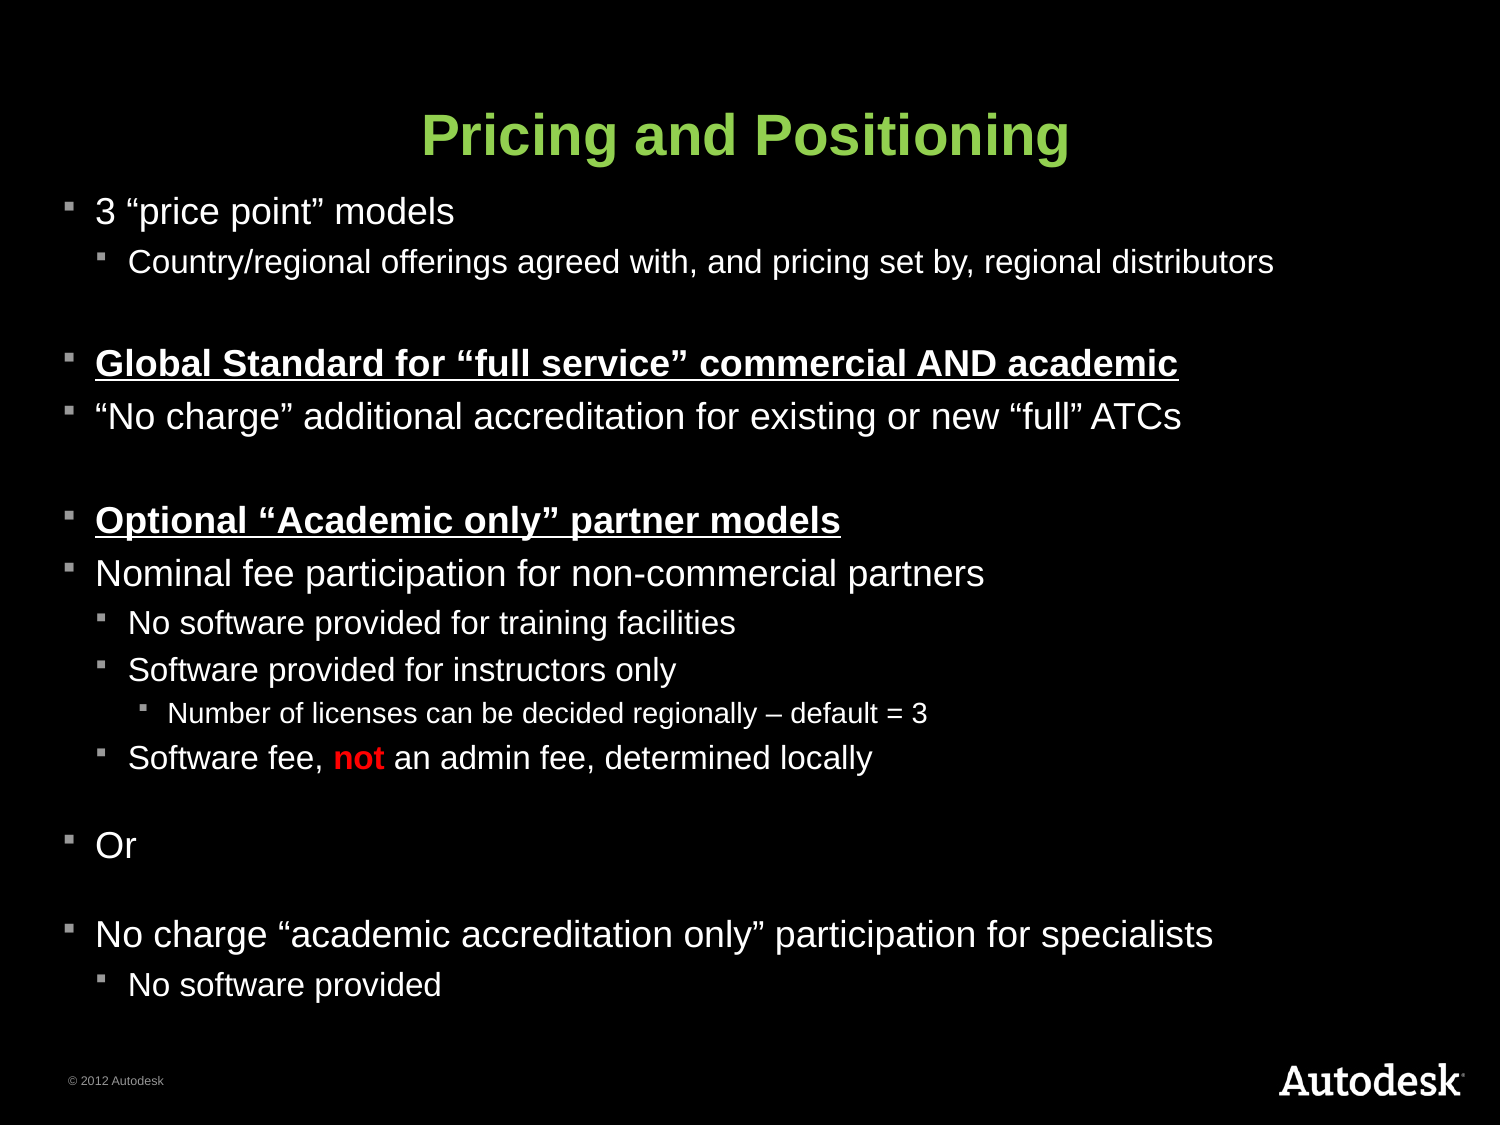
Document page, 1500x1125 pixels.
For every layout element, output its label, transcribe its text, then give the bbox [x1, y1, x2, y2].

picture [0, 1036, 1500, 1125]
list 3 “price point” models Country/regional offerings agreed with, and pricing set by, regional distributors Global Standard for “full service” commercial AND academic “No charge” additional accreditation for existing or new “full” ATCs Optional “Academic only” partner models Nominal fee participation for non-commercial partners No software provided for training facilities Software provided for instructors only Number of licenses can be decided regionally – default = 3 Software fee, not an admin fee, determined locally Or No charge “academic accreditation only” participation for specialists No software provided [61, 186, 1436, 1051]
title Pricing and Positioning [61, 49, 1432, 214]
